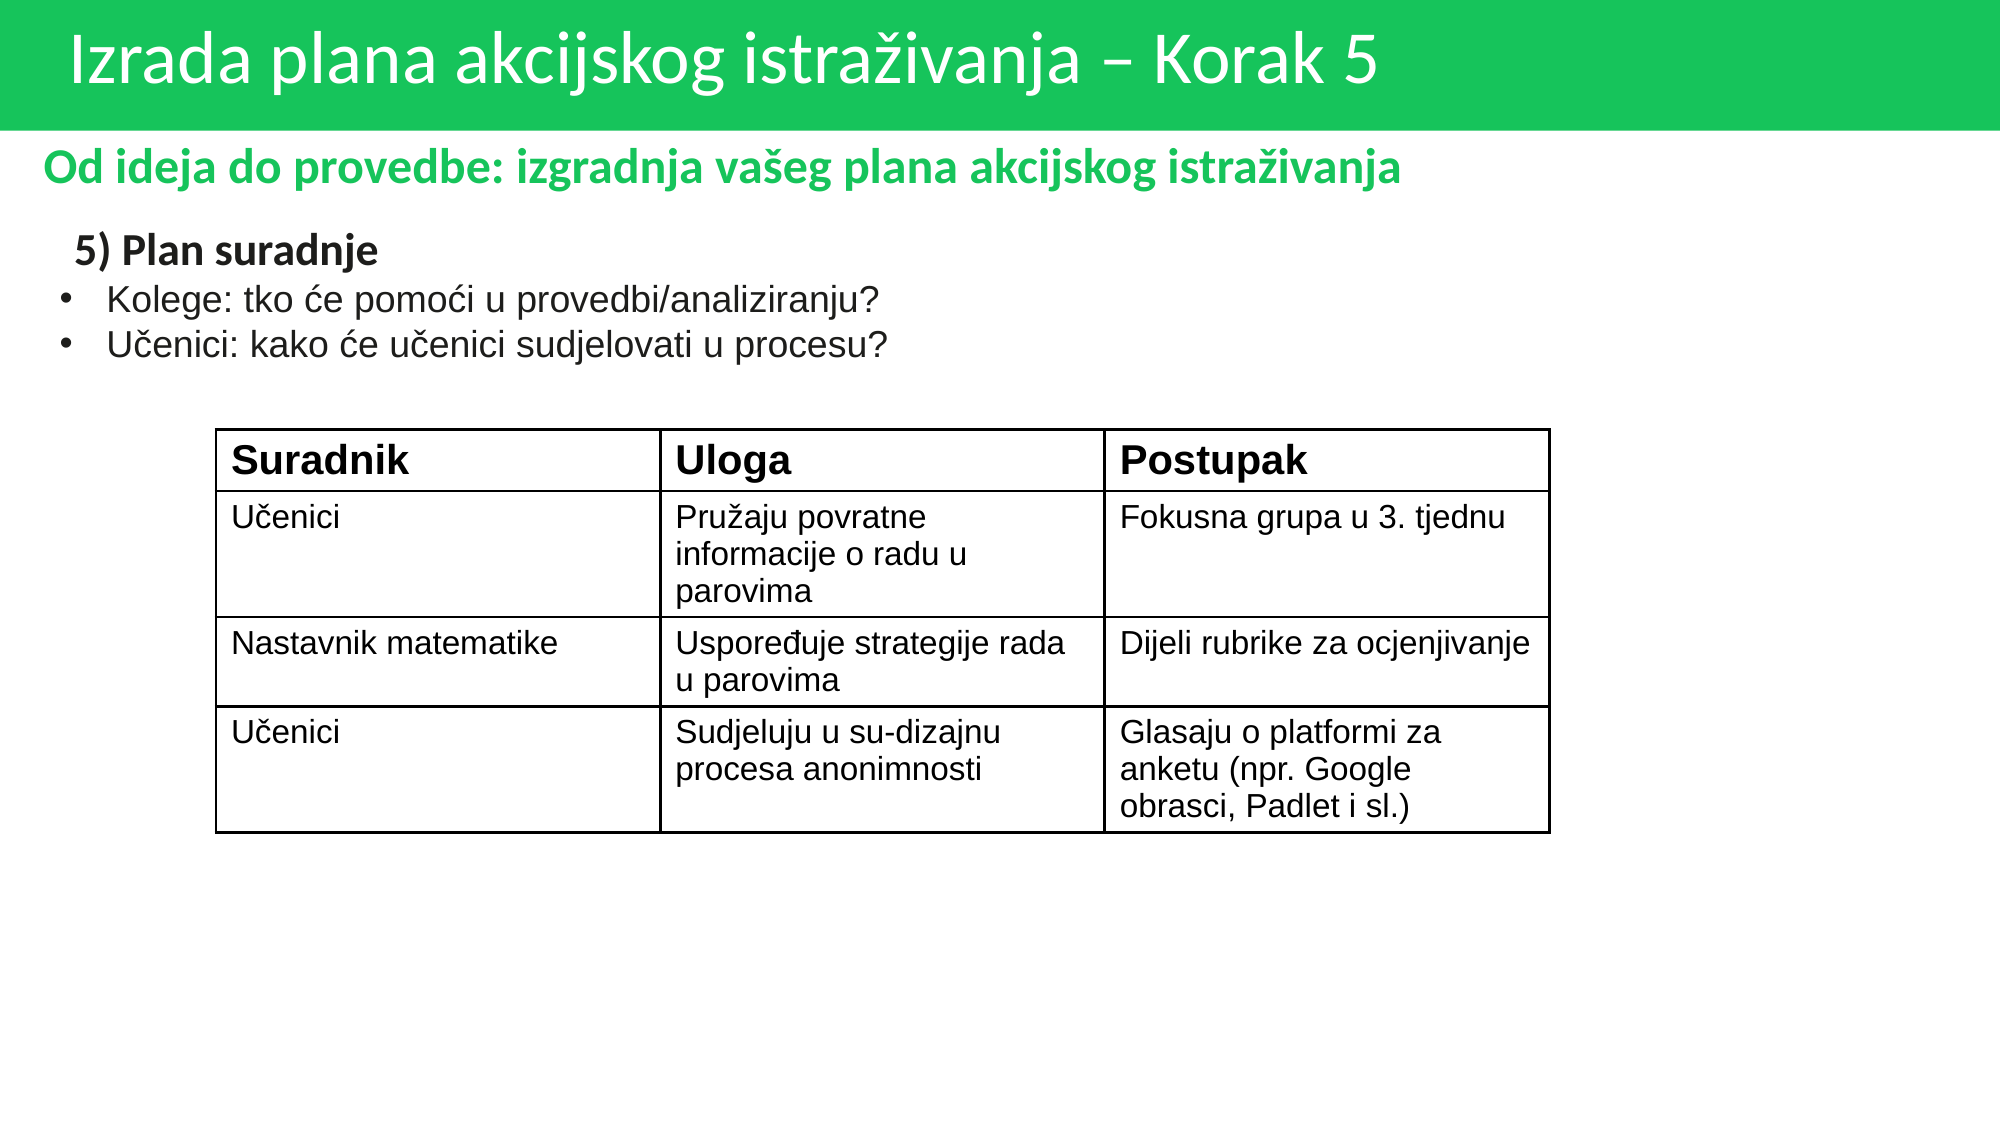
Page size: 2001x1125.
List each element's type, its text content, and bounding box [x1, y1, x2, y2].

table_header Uloga [662, 431, 1103, 490]
table_header Suradnik [217, 431, 659, 490]
table_cell Glasaju o platformi za anketu (npr. Google obrasci, Padlet i sl.) [1106, 708, 1548, 831]
table_cell Učenici [217, 708, 659, 831]
title Izrada plana akcijskog istraživanja – Korak 5 [16, 0, 1976, 119]
text_box 5) Plan suradnje Kolege: tko će pomoći u provedbi/analiziranju? Učenici: kako će učenici sudjelovati u procesu? [44, 212, 1890, 428]
table_cell Pružaju povratne informacije o radu u parovima [662, 492, 1103, 616]
table_cell Dijeli rubrike za ocjenjivanje [1106, 618, 1548, 705]
table_cell Fokusna grupa u 3. tjednu [1106, 492, 1548, 616]
table_cell Učenici [217, 492, 659, 616]
table_cell Uspoređuje strategije rada u parovima [662, 618, 1103, 705]
table_cell Sudjeluju u su-dizajnu procesa anonimnosti [662, 708, 1103, 831]
table_header Postupak [1106, 431, 1548, 490]
table_cell Nastavnik matematike [217, 618, 659, 705]
list Od ideja do provedbe: izgradnja vašeg plana akcijskog istraživanja [16, 122, 1976, 213]
